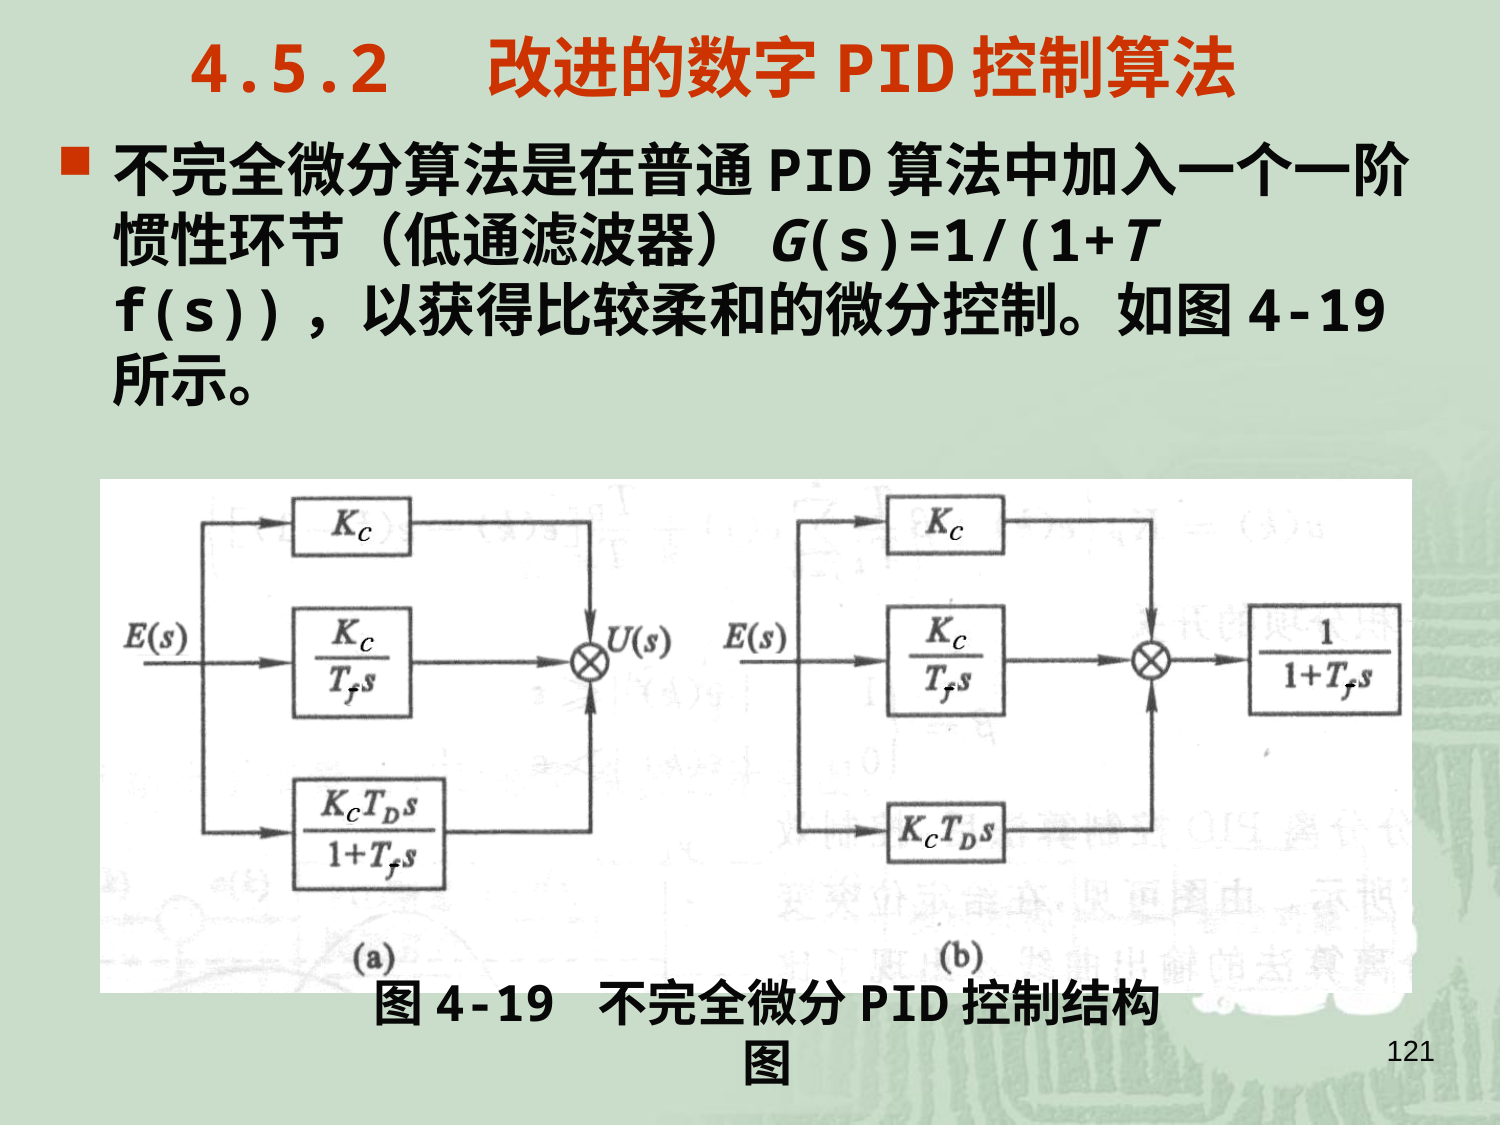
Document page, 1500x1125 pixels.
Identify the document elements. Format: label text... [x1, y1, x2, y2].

list 不完全微分算法是在普通PID算法中加入一个一阶惯性环节（低通滤波器）G(s)=1/(1+T f(s))，以获得比较柔和的微分控制。如图4-19所示。 [41, 125, 1443, 864]
slide_number 121 [1074, 1024, 1451, 1103]
picture [0, 0, 1500, 1125]
text_box 4.5.2 改进的数字PID控制算法 [175, 18, 1254, 114]
text_box 图4-19 不完全微分PID控制结构图 [336, 1001, 1199, 1099]
